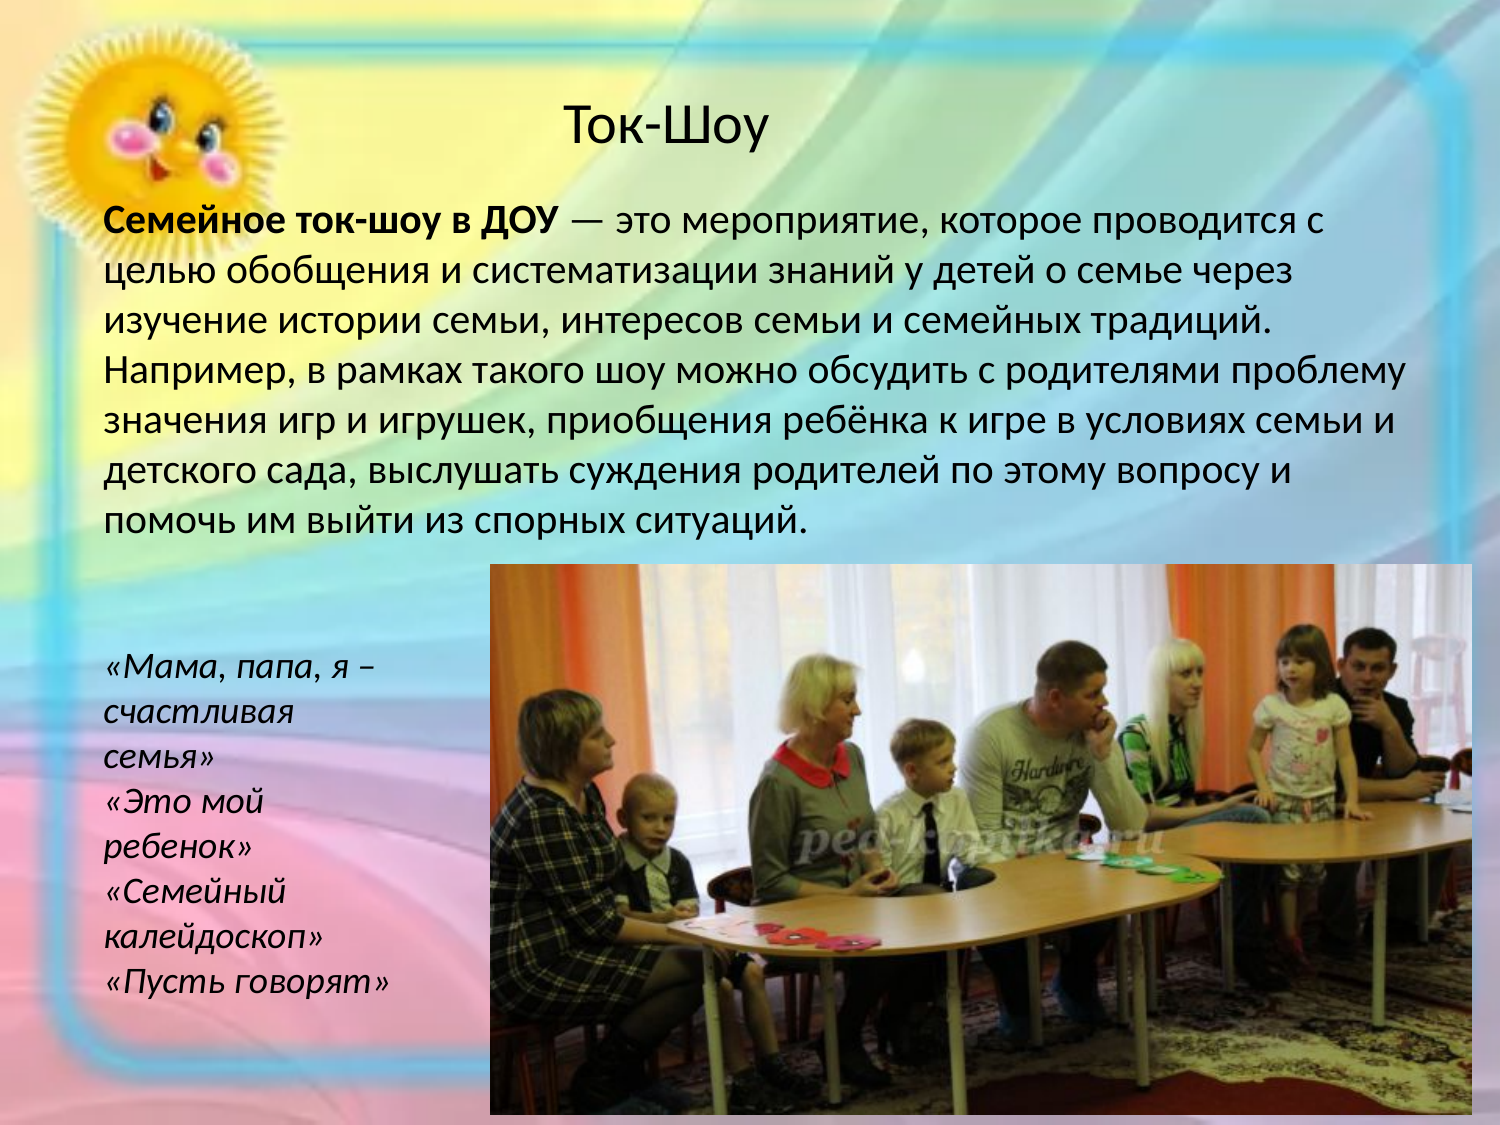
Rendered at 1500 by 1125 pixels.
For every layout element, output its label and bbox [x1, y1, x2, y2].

picture [489, 564, 1472, 1116]
list [0, 0, 1500, 1125]
